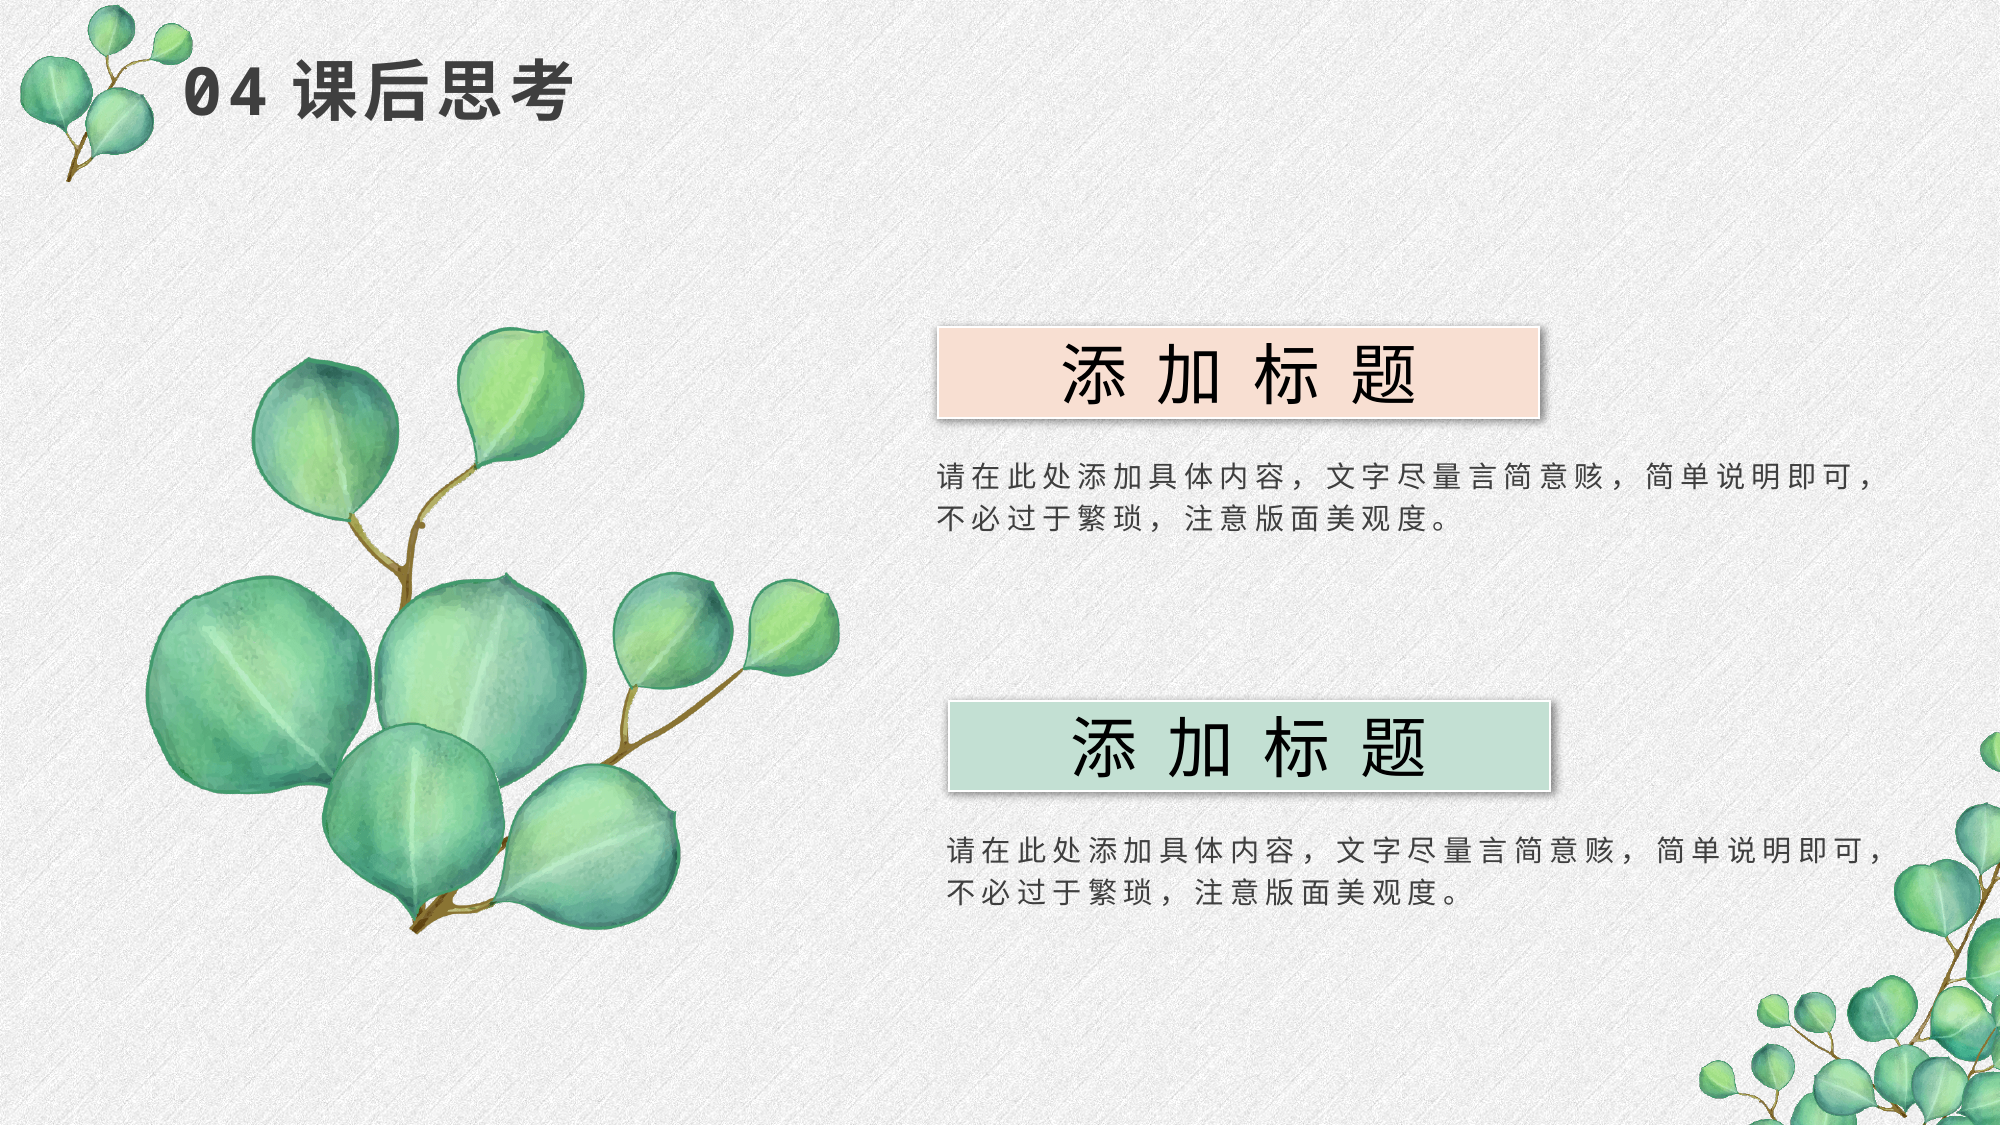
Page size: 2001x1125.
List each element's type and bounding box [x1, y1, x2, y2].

text_box [21, 282, 893, 985]
picture [0, 0, 2000, 1125]
